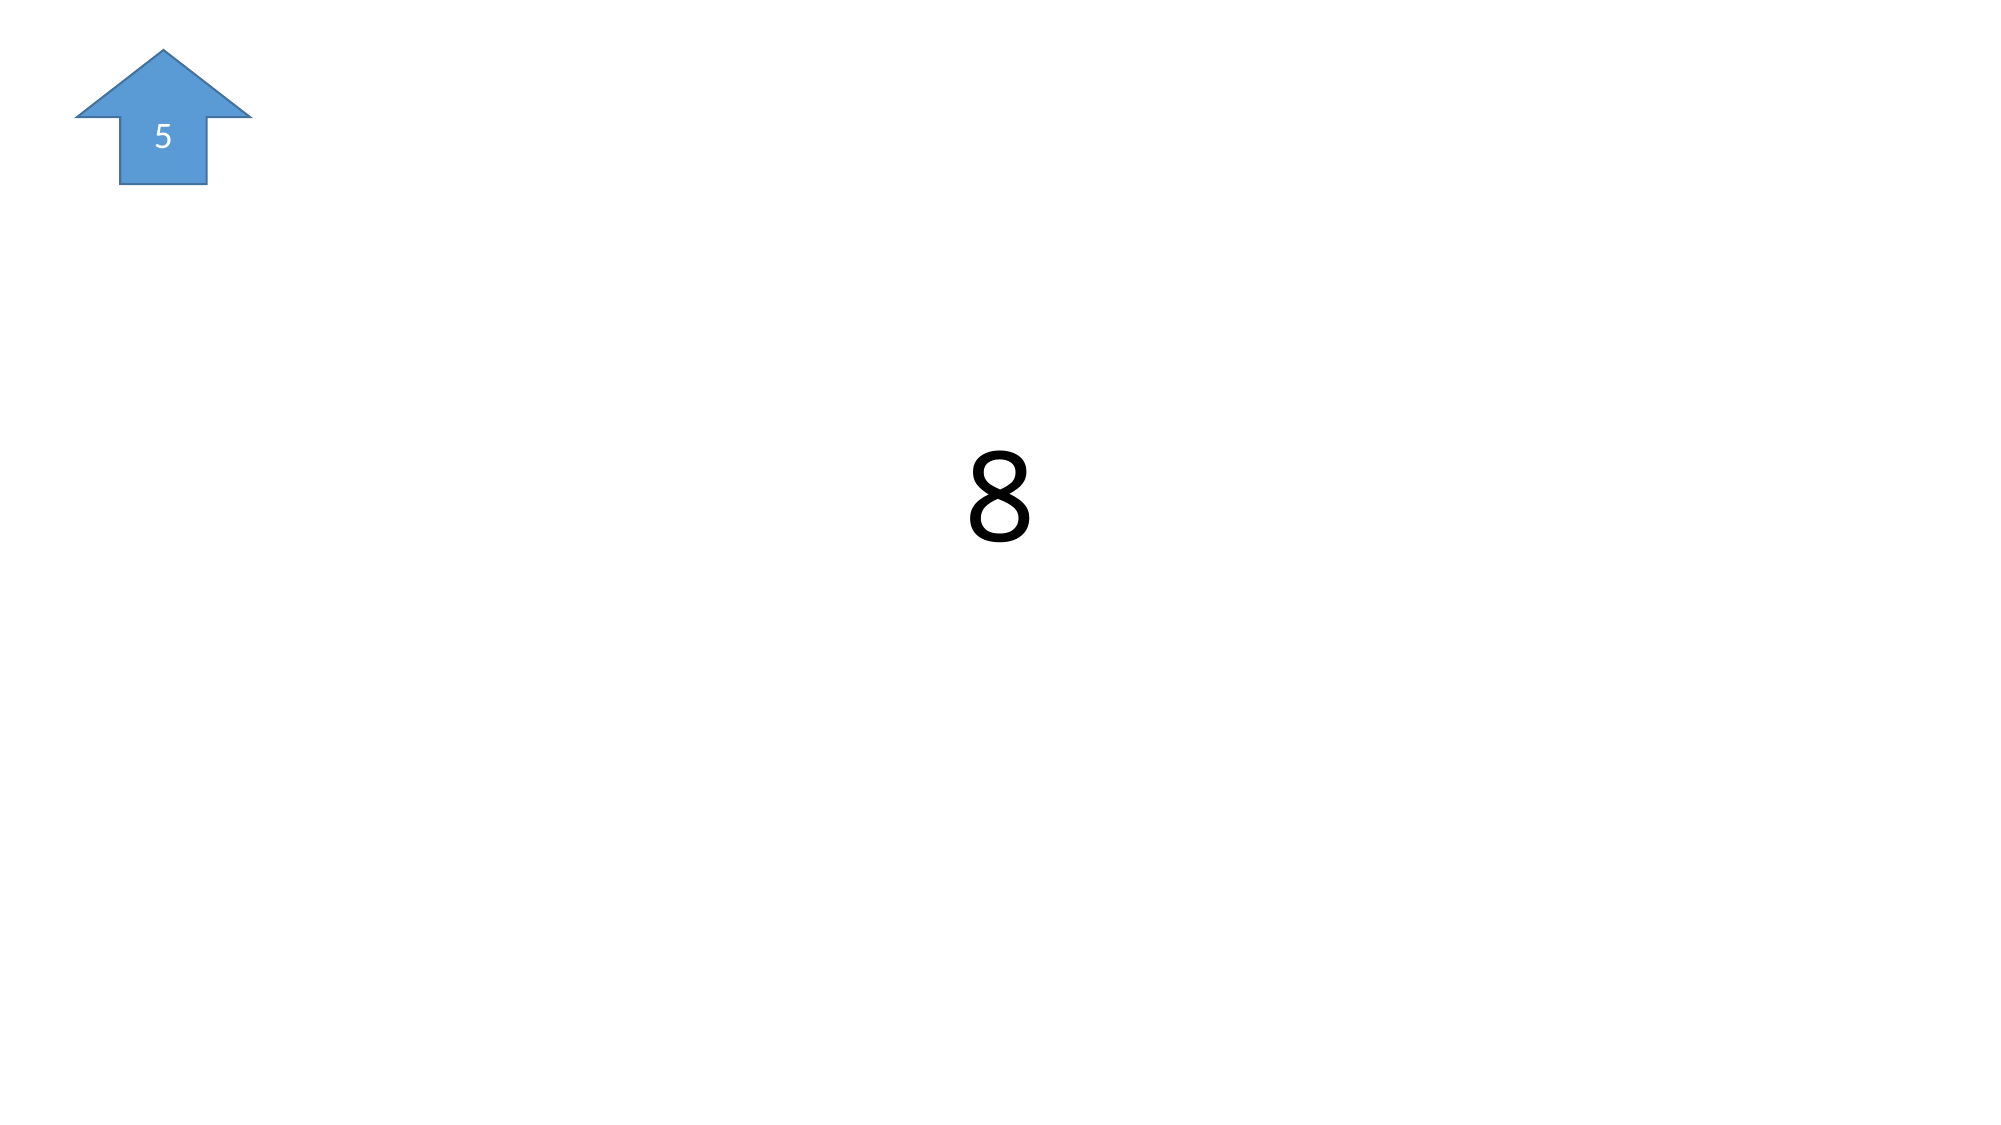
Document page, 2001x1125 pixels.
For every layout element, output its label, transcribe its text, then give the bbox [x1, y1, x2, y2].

title 8 [249, 184, 1750, 576]
text_box 5 [73, 48, 253, 186]
